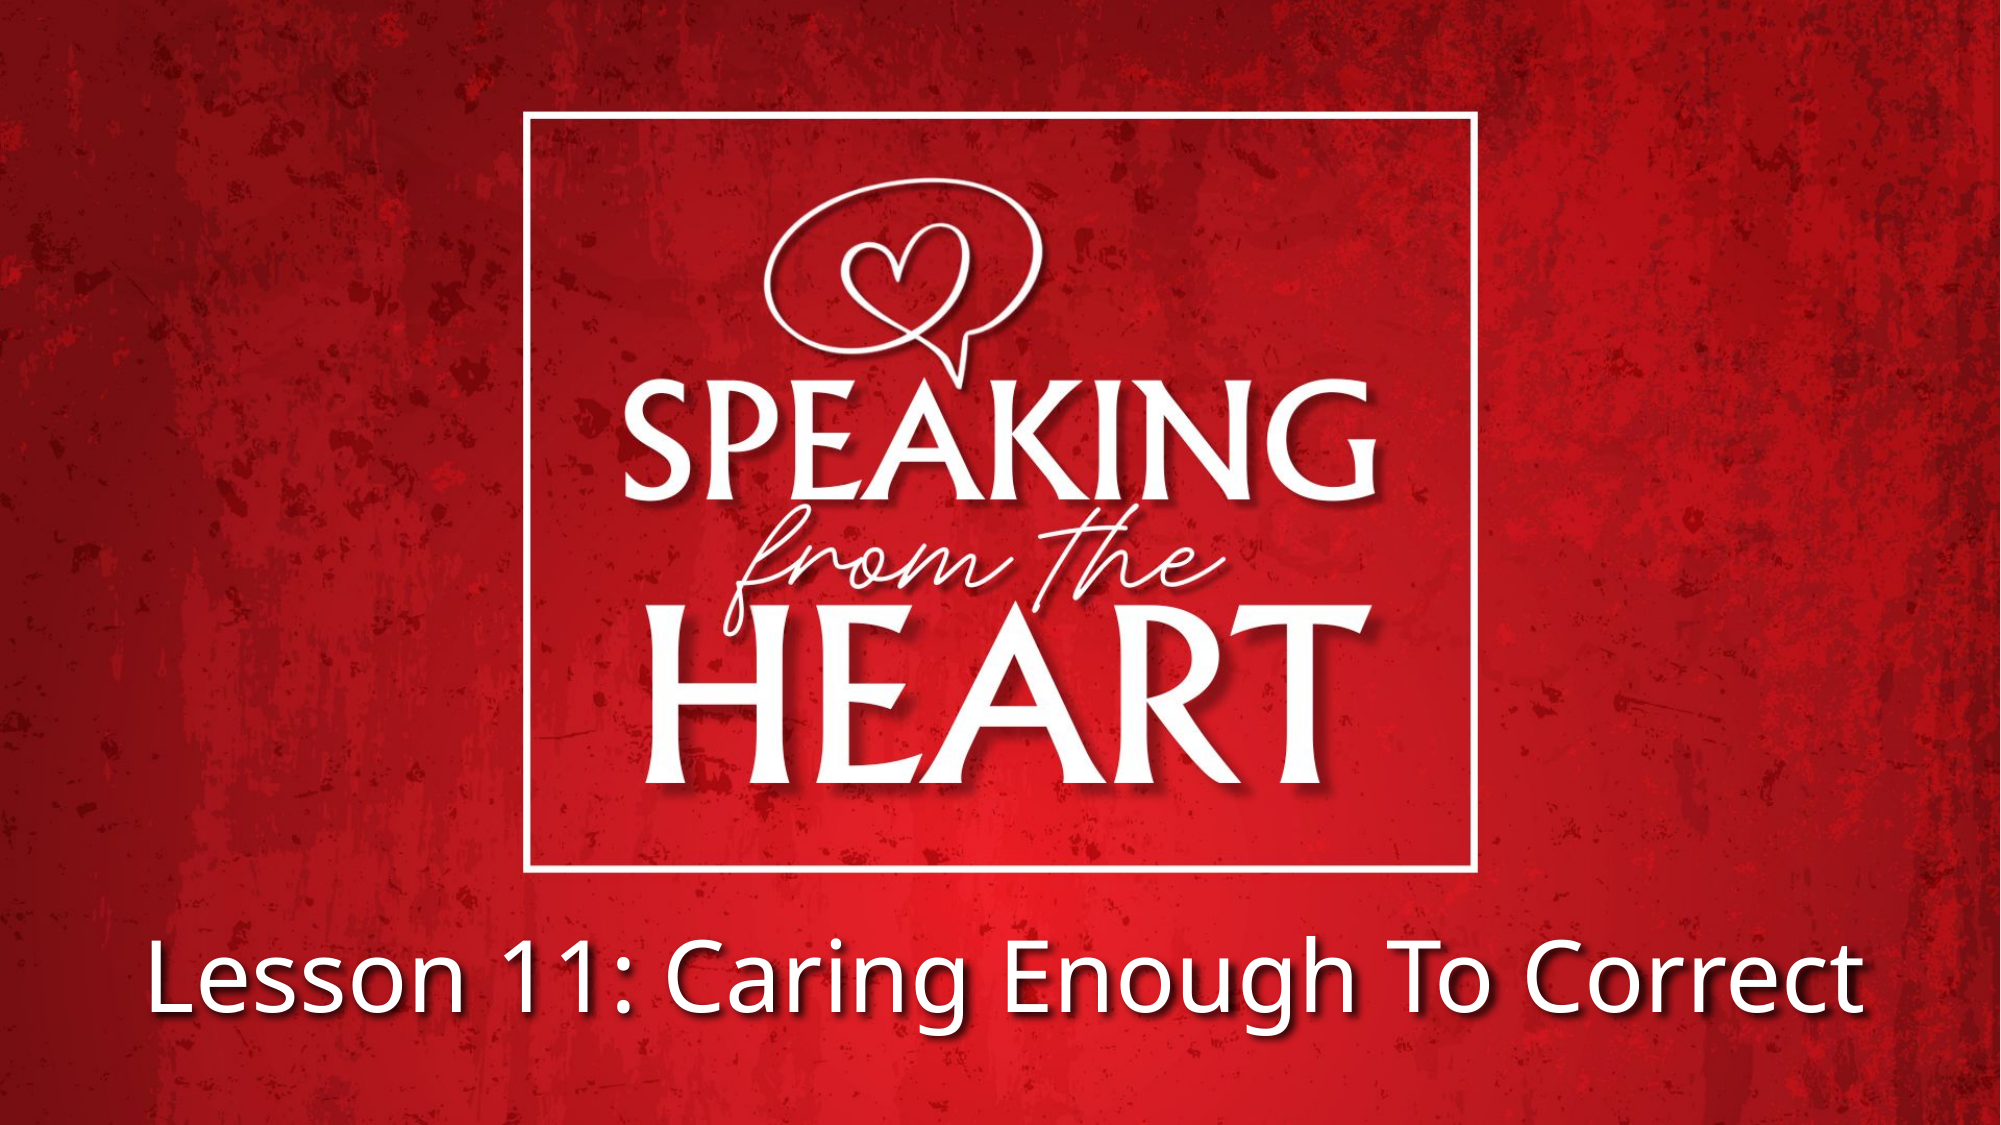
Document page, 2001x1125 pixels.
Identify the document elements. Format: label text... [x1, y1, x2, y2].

picture [0, 0, 2001, 1125]
title Lesson 11: Caring Enough To Correct [123, 895, 1887, 1045]
